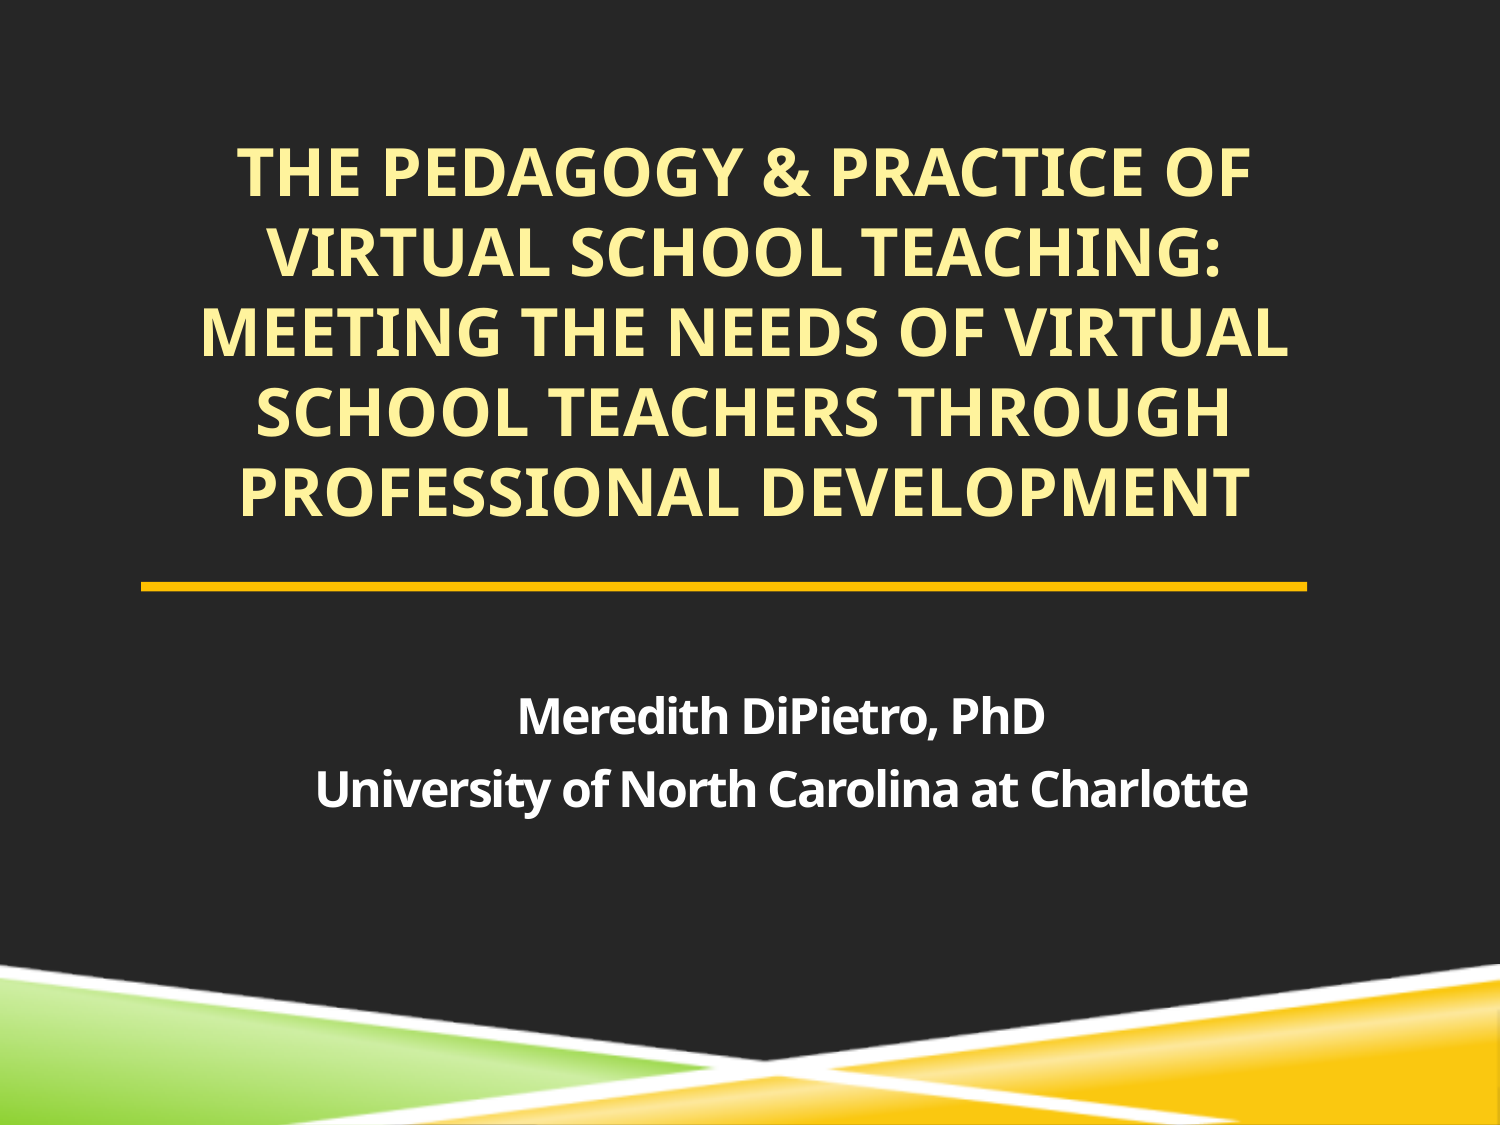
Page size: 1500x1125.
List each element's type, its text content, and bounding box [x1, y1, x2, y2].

title The Pedagogy & Practice of Virtual School Teaching: Meeting the Needs of Virtual School Teachers through Professional Development [115, 92, 1375, 537]
picture [0, 964, 1500, 1125]
subtitle Meredith DiPietro, PhD University of North Carolina at Charlotte [229, 677, 1335, 989]
